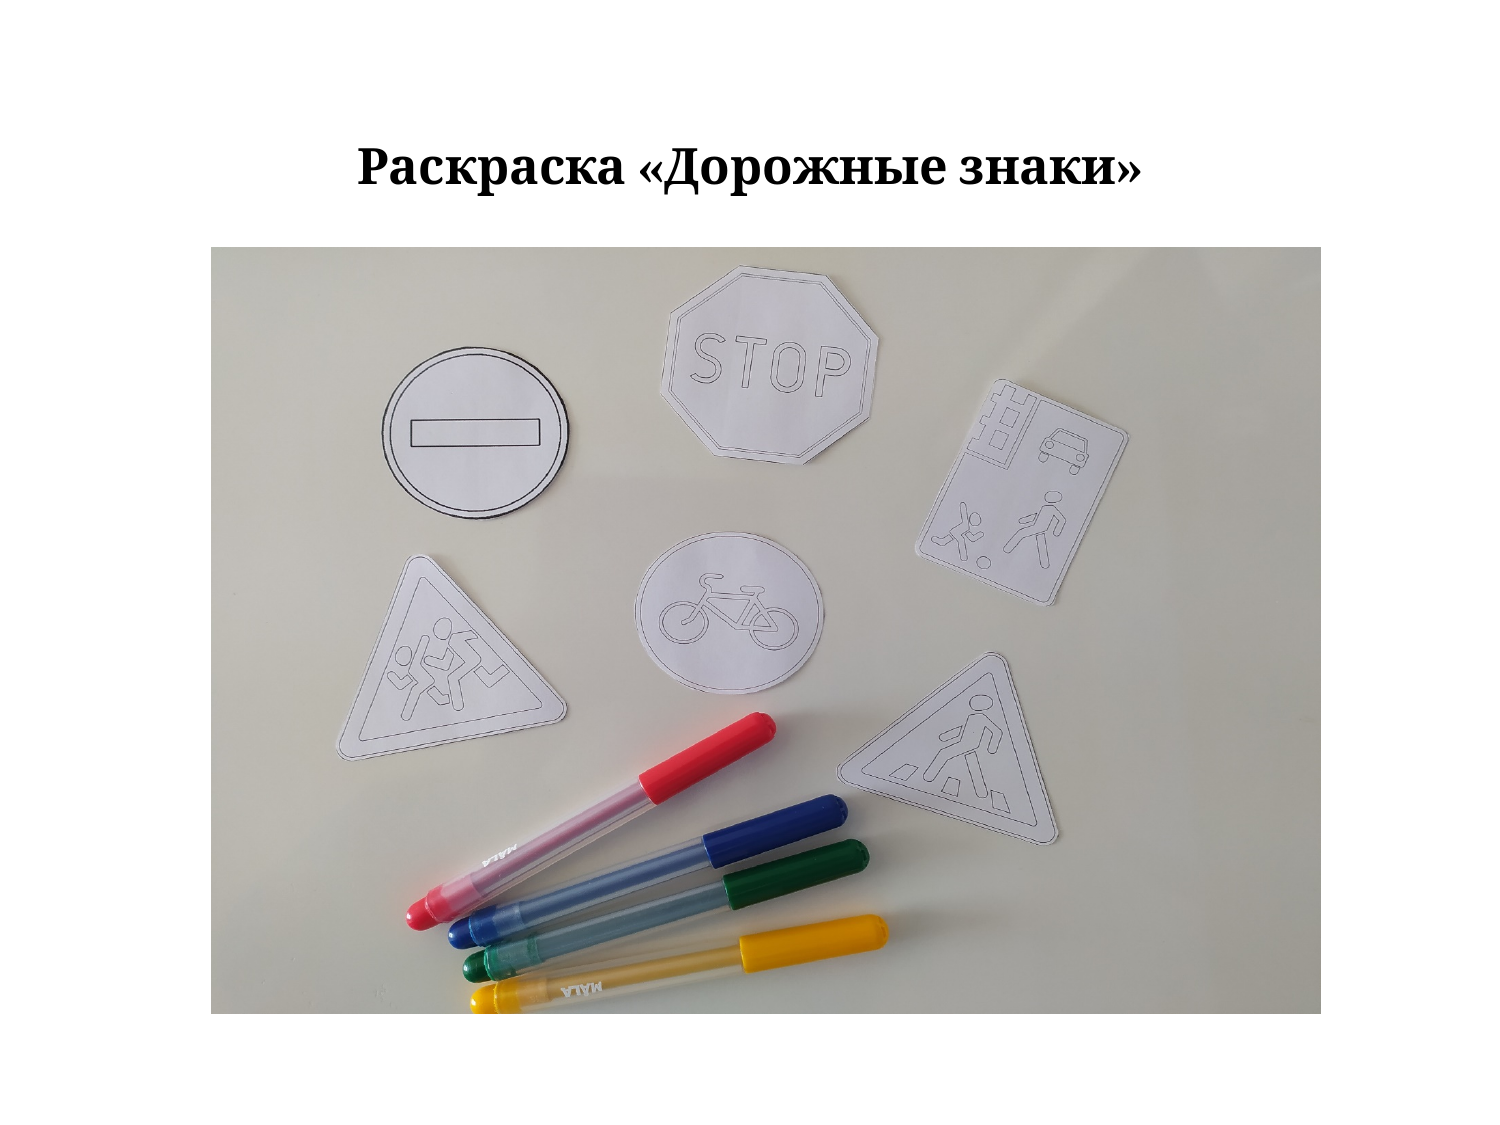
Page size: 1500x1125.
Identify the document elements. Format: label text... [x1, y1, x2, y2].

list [211, 247, 1321, 1014]
title Раскраска «Дорожные знаки» [103, 59, 1397, 278]
